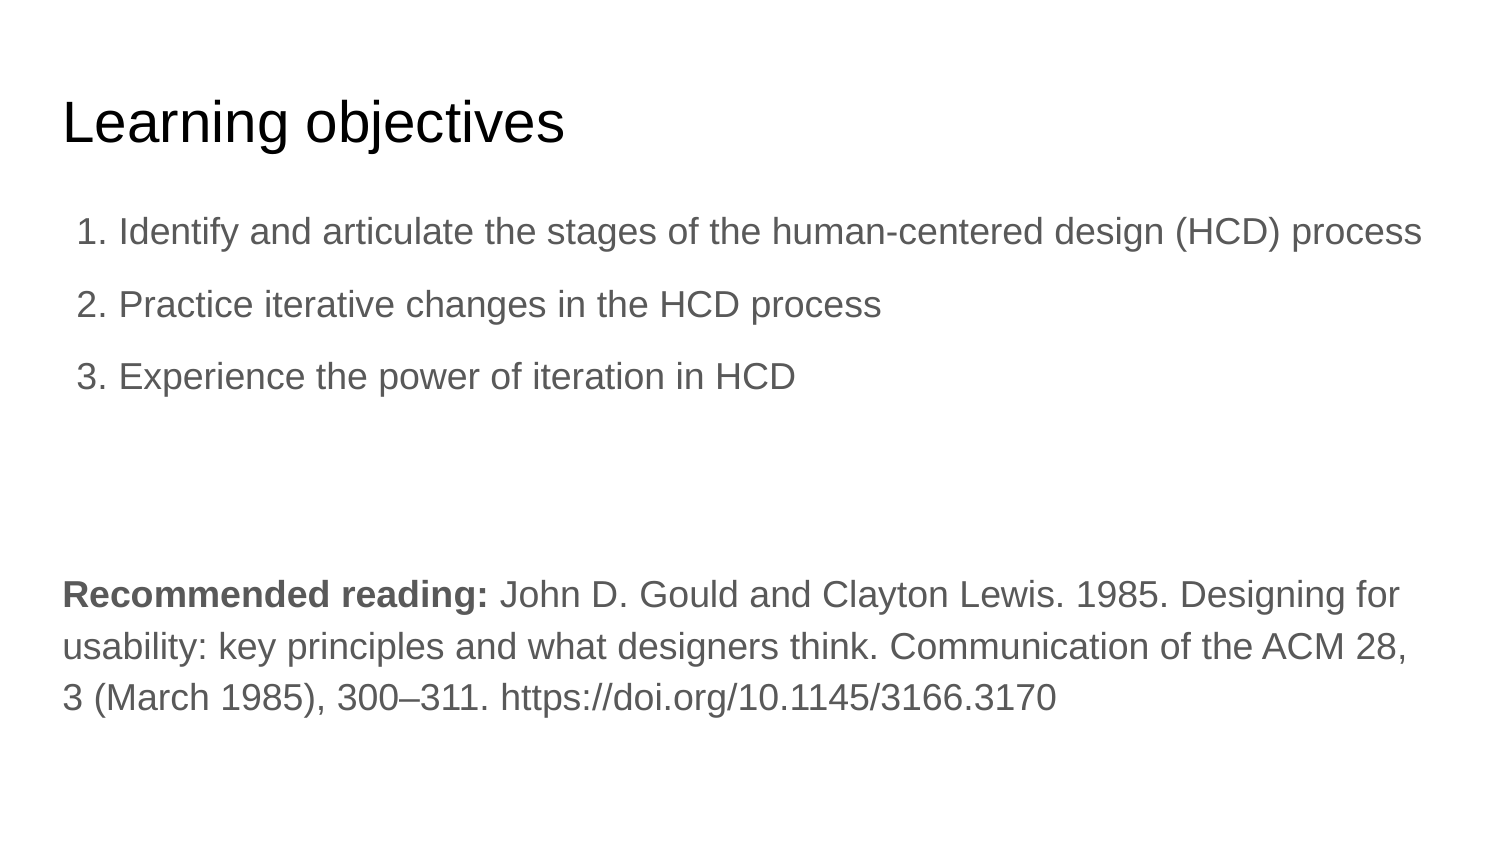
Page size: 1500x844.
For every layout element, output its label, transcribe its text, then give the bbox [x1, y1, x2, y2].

title Learning objectives [51, 72, 1449, 167]
list Identify and articulate the stages of the human-centered design (HCD) process Practice iterative changes in the HCD process Experience the power of iteration in HCD Recommended reading: John D. Gould and Clayton Lewis. 1985. Designing for usability: key principles and what designers think. Communication of the ACM 28, 3 (March 1985), 300–311. https://doi.org/10.1145/3166.3170 [51, 189, 1449, 750]
